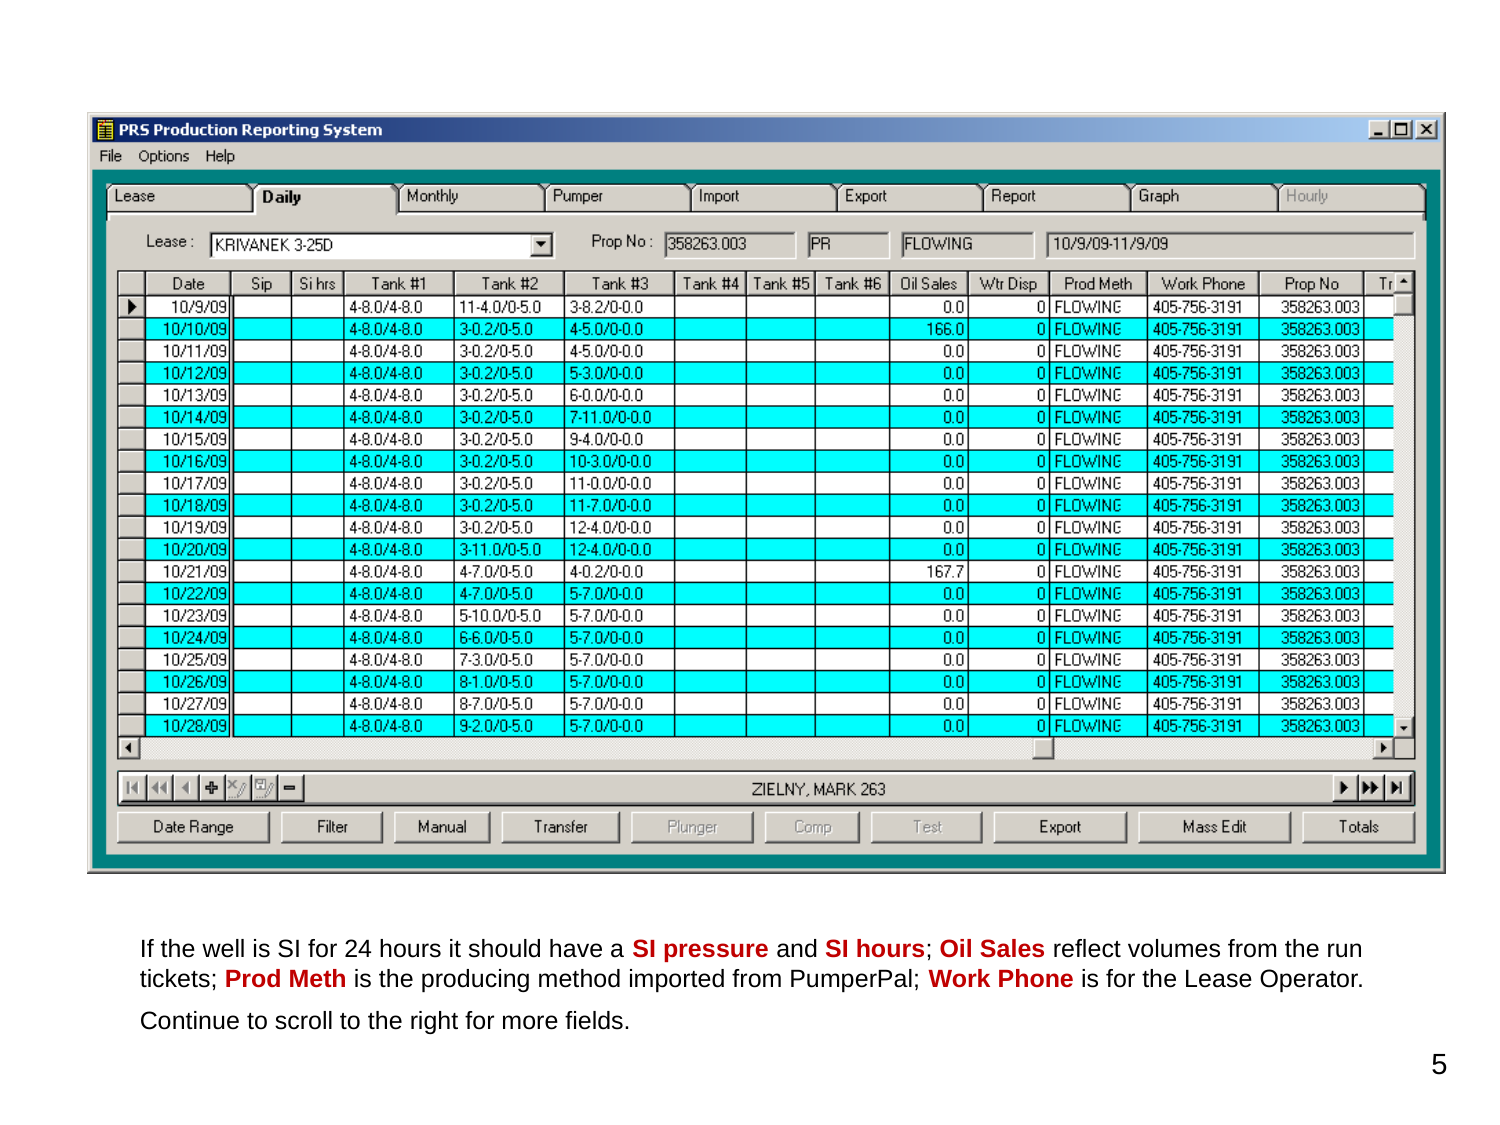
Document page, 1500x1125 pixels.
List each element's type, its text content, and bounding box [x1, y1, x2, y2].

slide_number 5 [1374, 1037, 1463, 1089]
picture [87, 112, 1446, 875]
text_box If the well is SI for 24 hours it should have a SI pressure and SI hours; Oil Sales reflect volumes from the run tickets; Prod Meth is the producing method imported from PumperPal; Work Phone is for the Lease Operator. Continue to scroll to the right for more fields. [124, 924, 1388, 1043]
